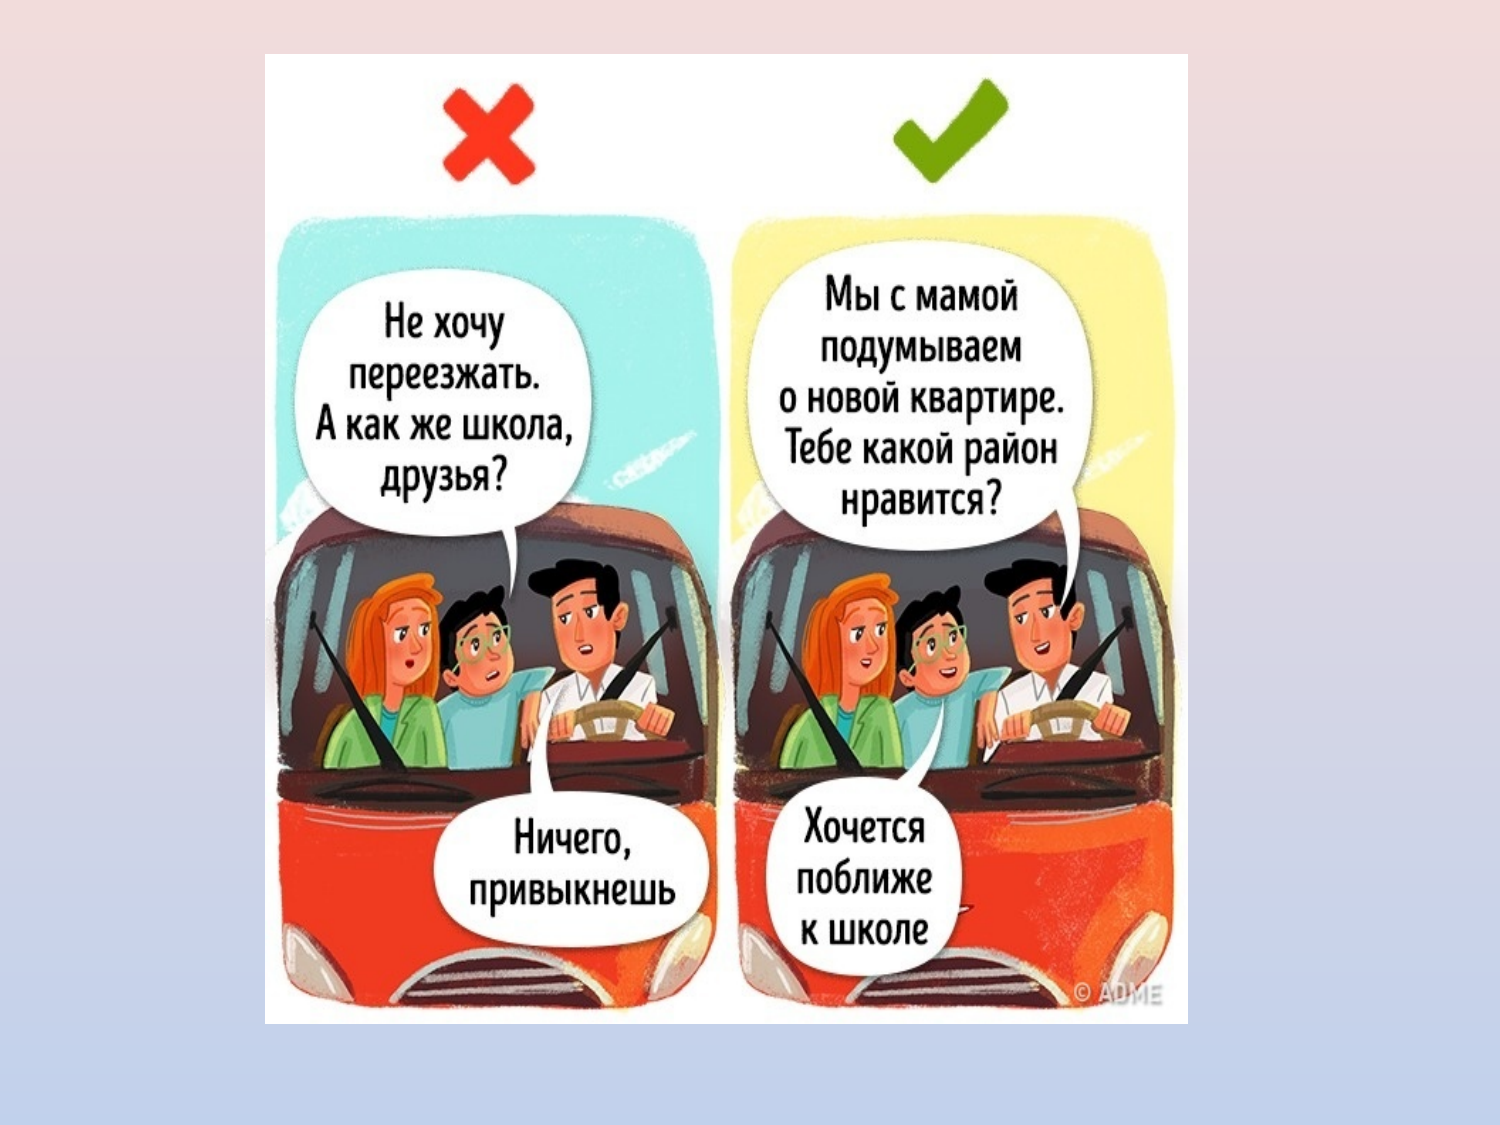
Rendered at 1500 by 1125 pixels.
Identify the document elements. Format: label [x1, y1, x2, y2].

picture [265, 54, 1188, 1024]
